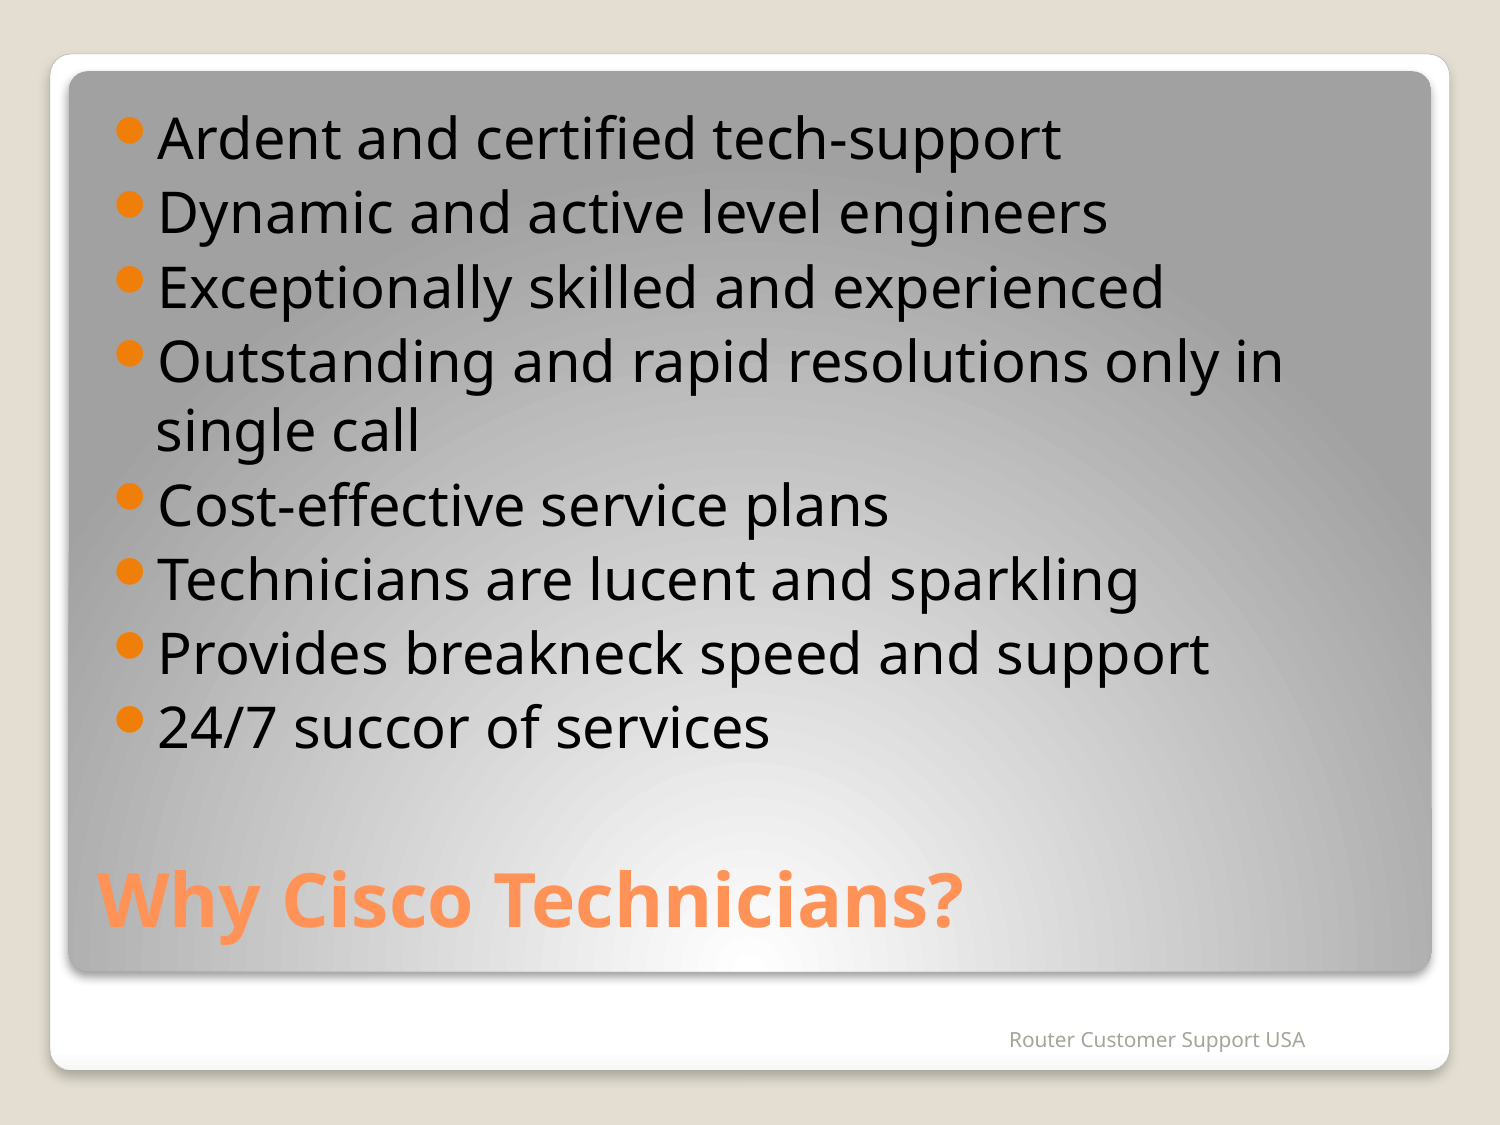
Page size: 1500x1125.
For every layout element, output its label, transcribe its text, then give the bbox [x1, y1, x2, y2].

title Why Cisco Technicians? [82, 774, 1425, 950]
footer Router Customer Support USA [994, 1002, 1370, 1063]
list Ardent and certified tech-support Dynamic and active level engineers Exceptionally skilled and experienced Outstanding and rapid resolutions only in single call Cost-effective service plans Technicians are lucent and sparkling Provides breakneck speed and support 24/7 succor of services [82, 86, 1425, 774]
